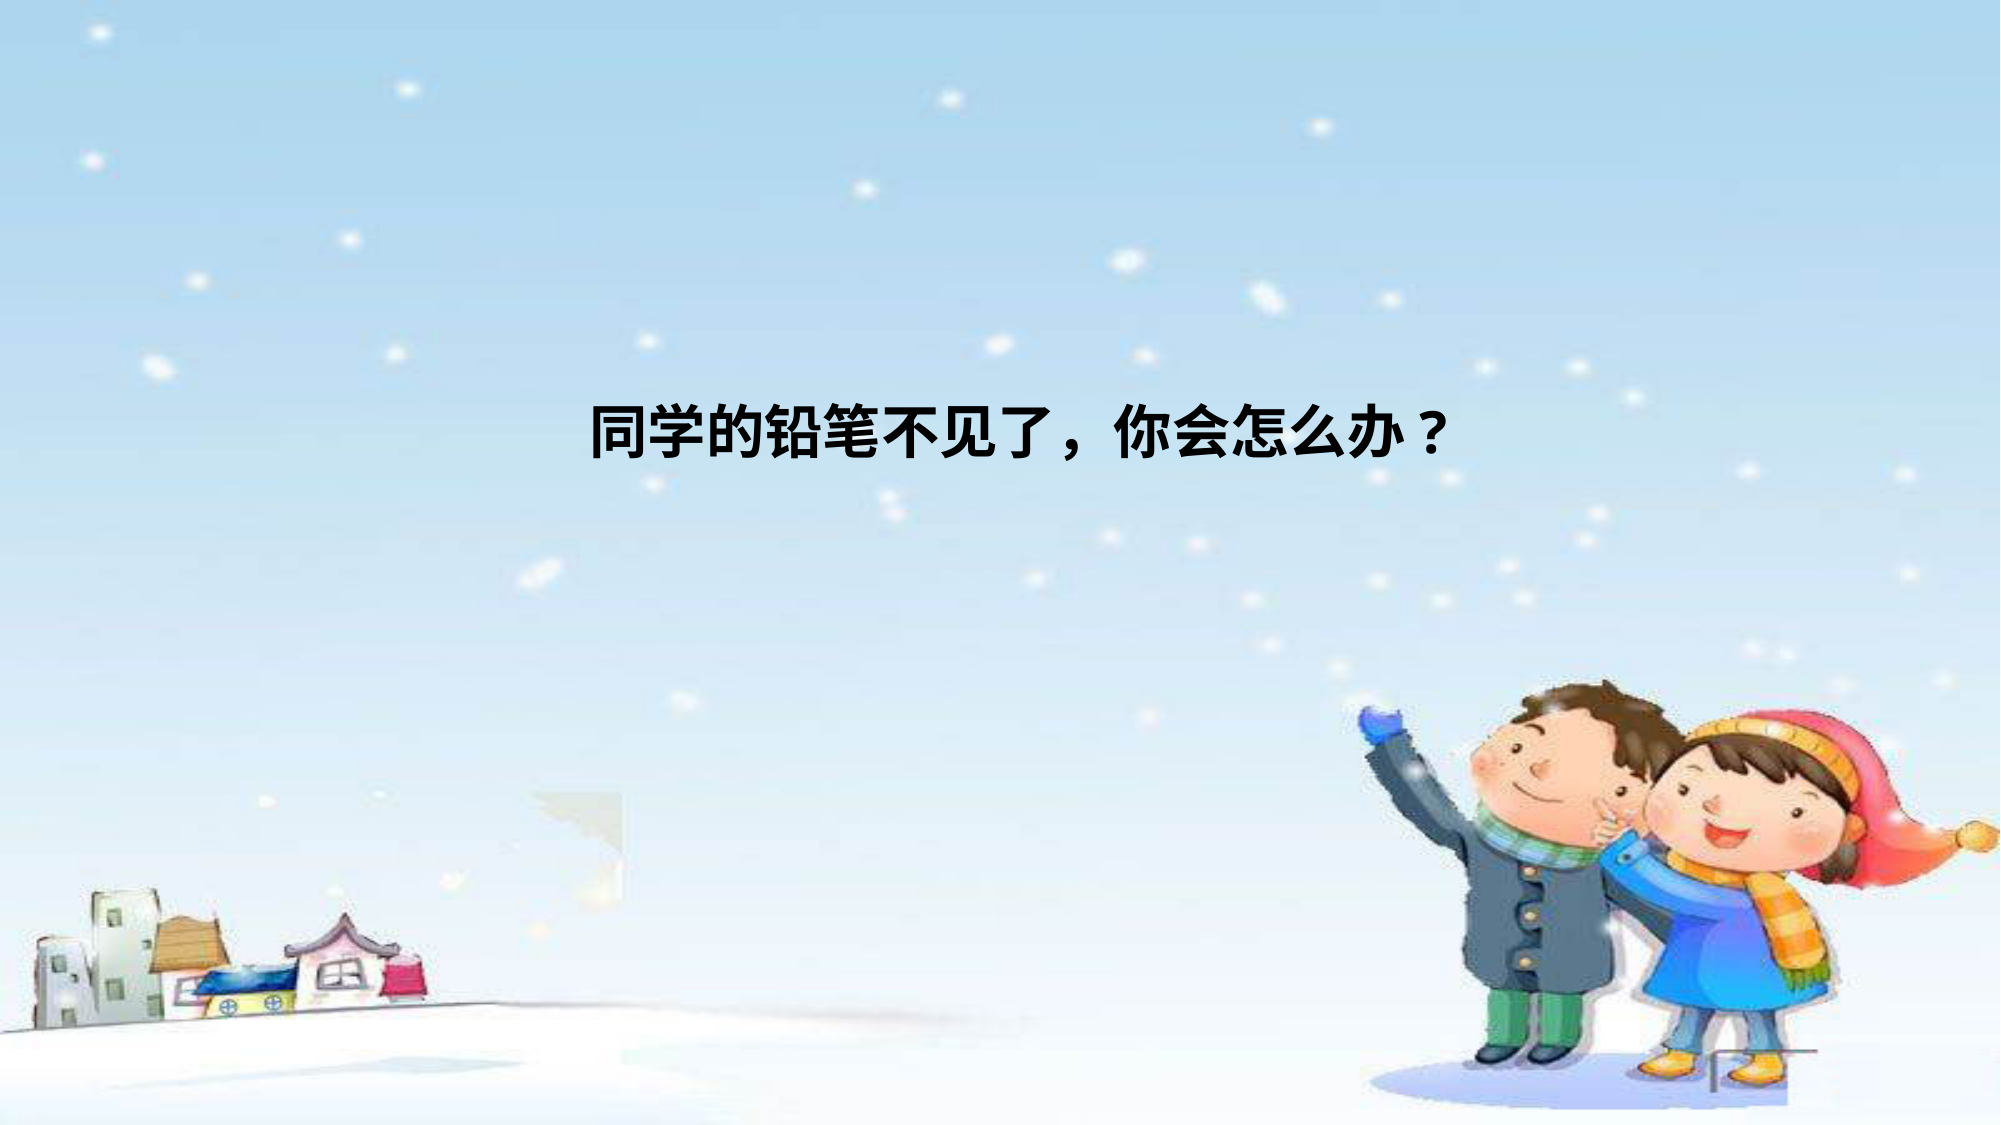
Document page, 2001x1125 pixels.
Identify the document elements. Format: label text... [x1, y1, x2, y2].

picture [0, 0, 2001, 1125]
text_box 同学的铅笔不见了，你会怎么办? [575, 388, 1675, 473]
